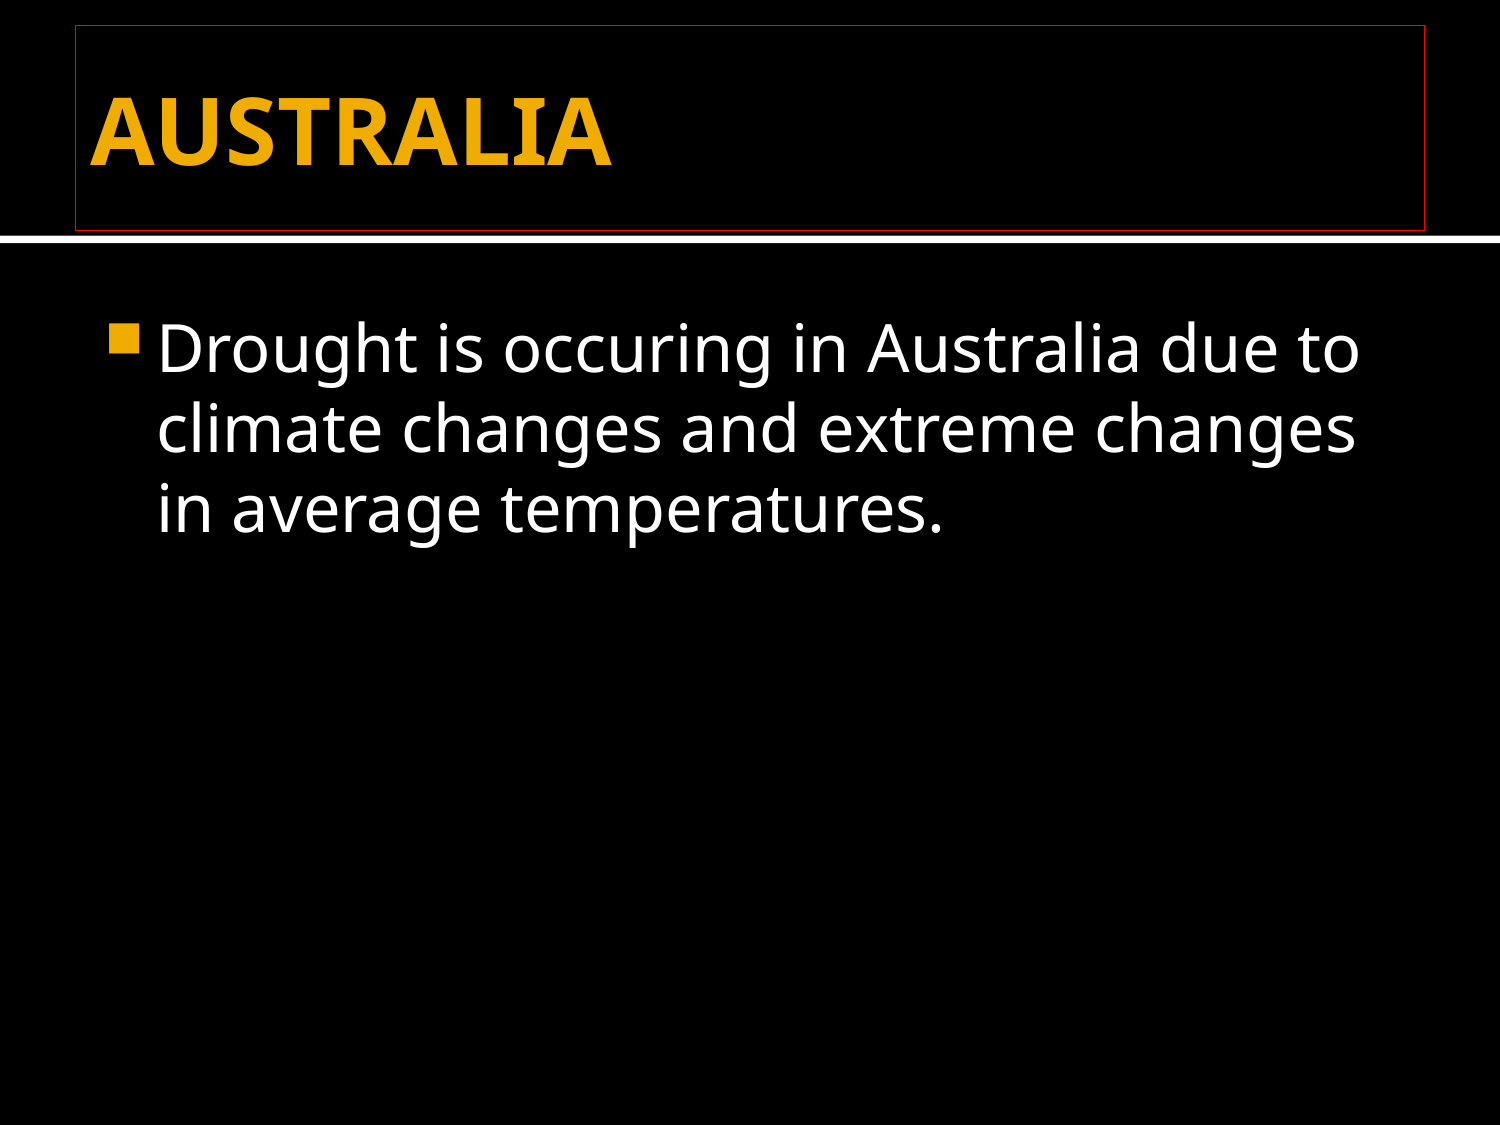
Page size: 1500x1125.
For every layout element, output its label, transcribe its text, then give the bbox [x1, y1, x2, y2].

list Drought is occuring in Australia due to climate changes and extreme changes in average temperatures. [75, 291, 1425, 1050]
title AUSTRALIA [75, 25, 1425, 231]
